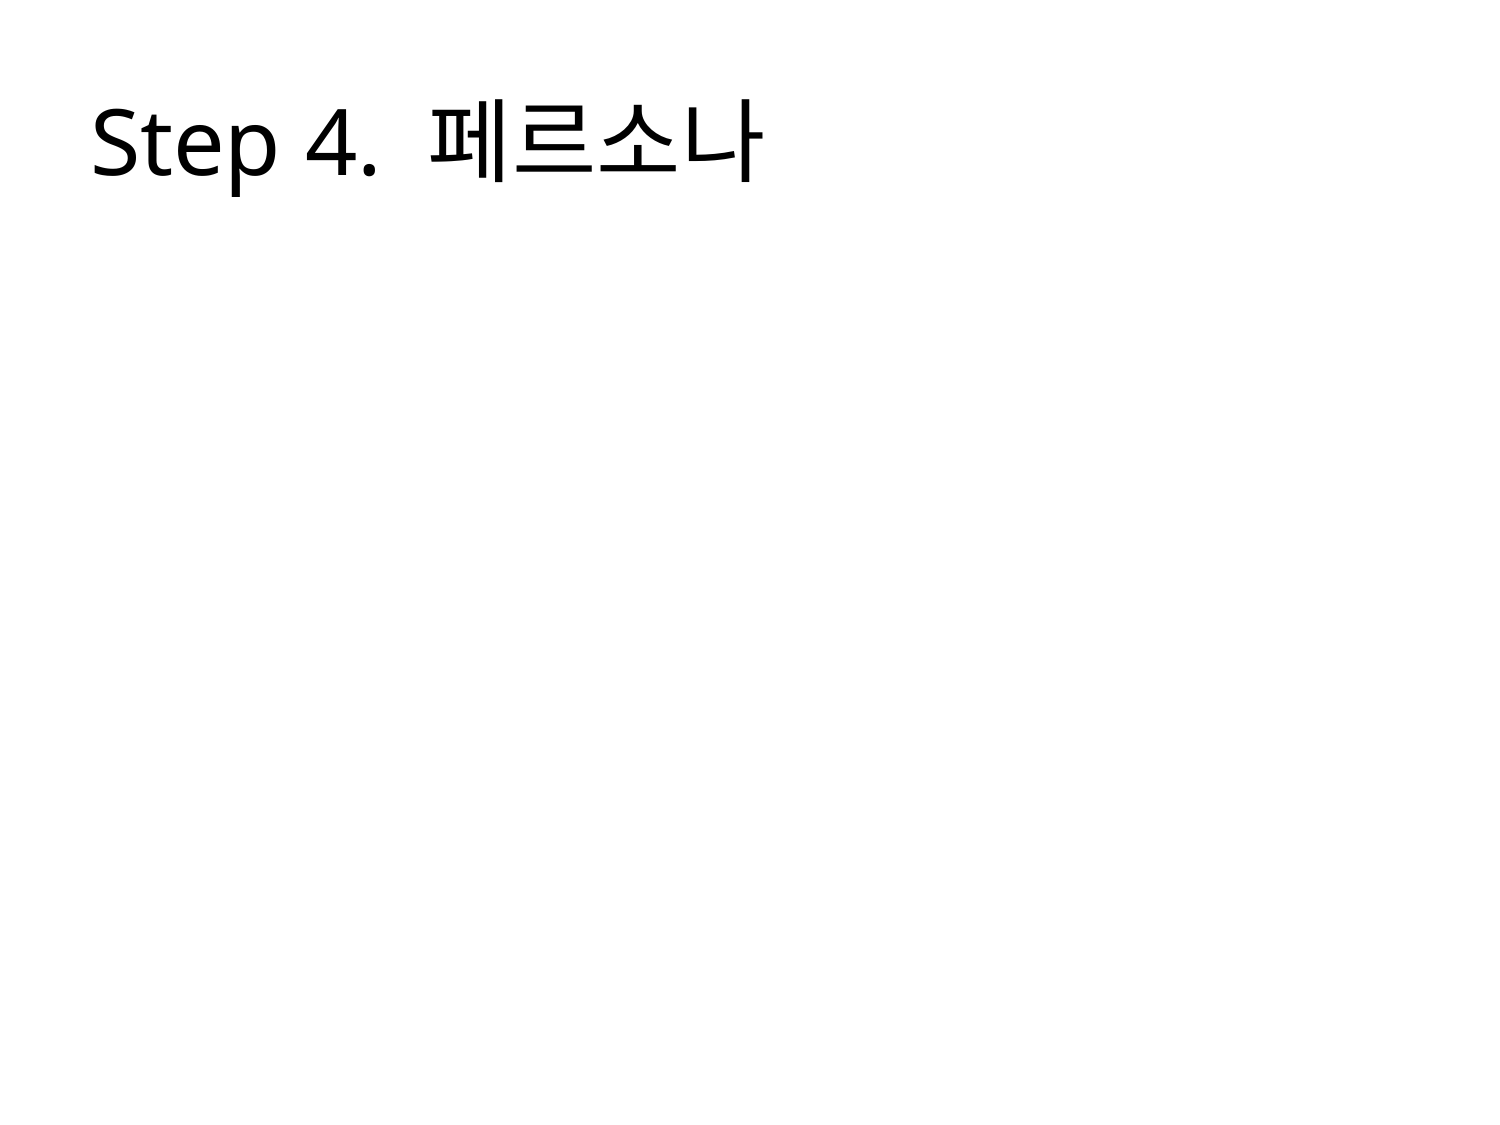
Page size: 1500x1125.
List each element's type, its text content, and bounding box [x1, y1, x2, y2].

title Step 4. 페르소나 [75, 45, 1425, 233]
